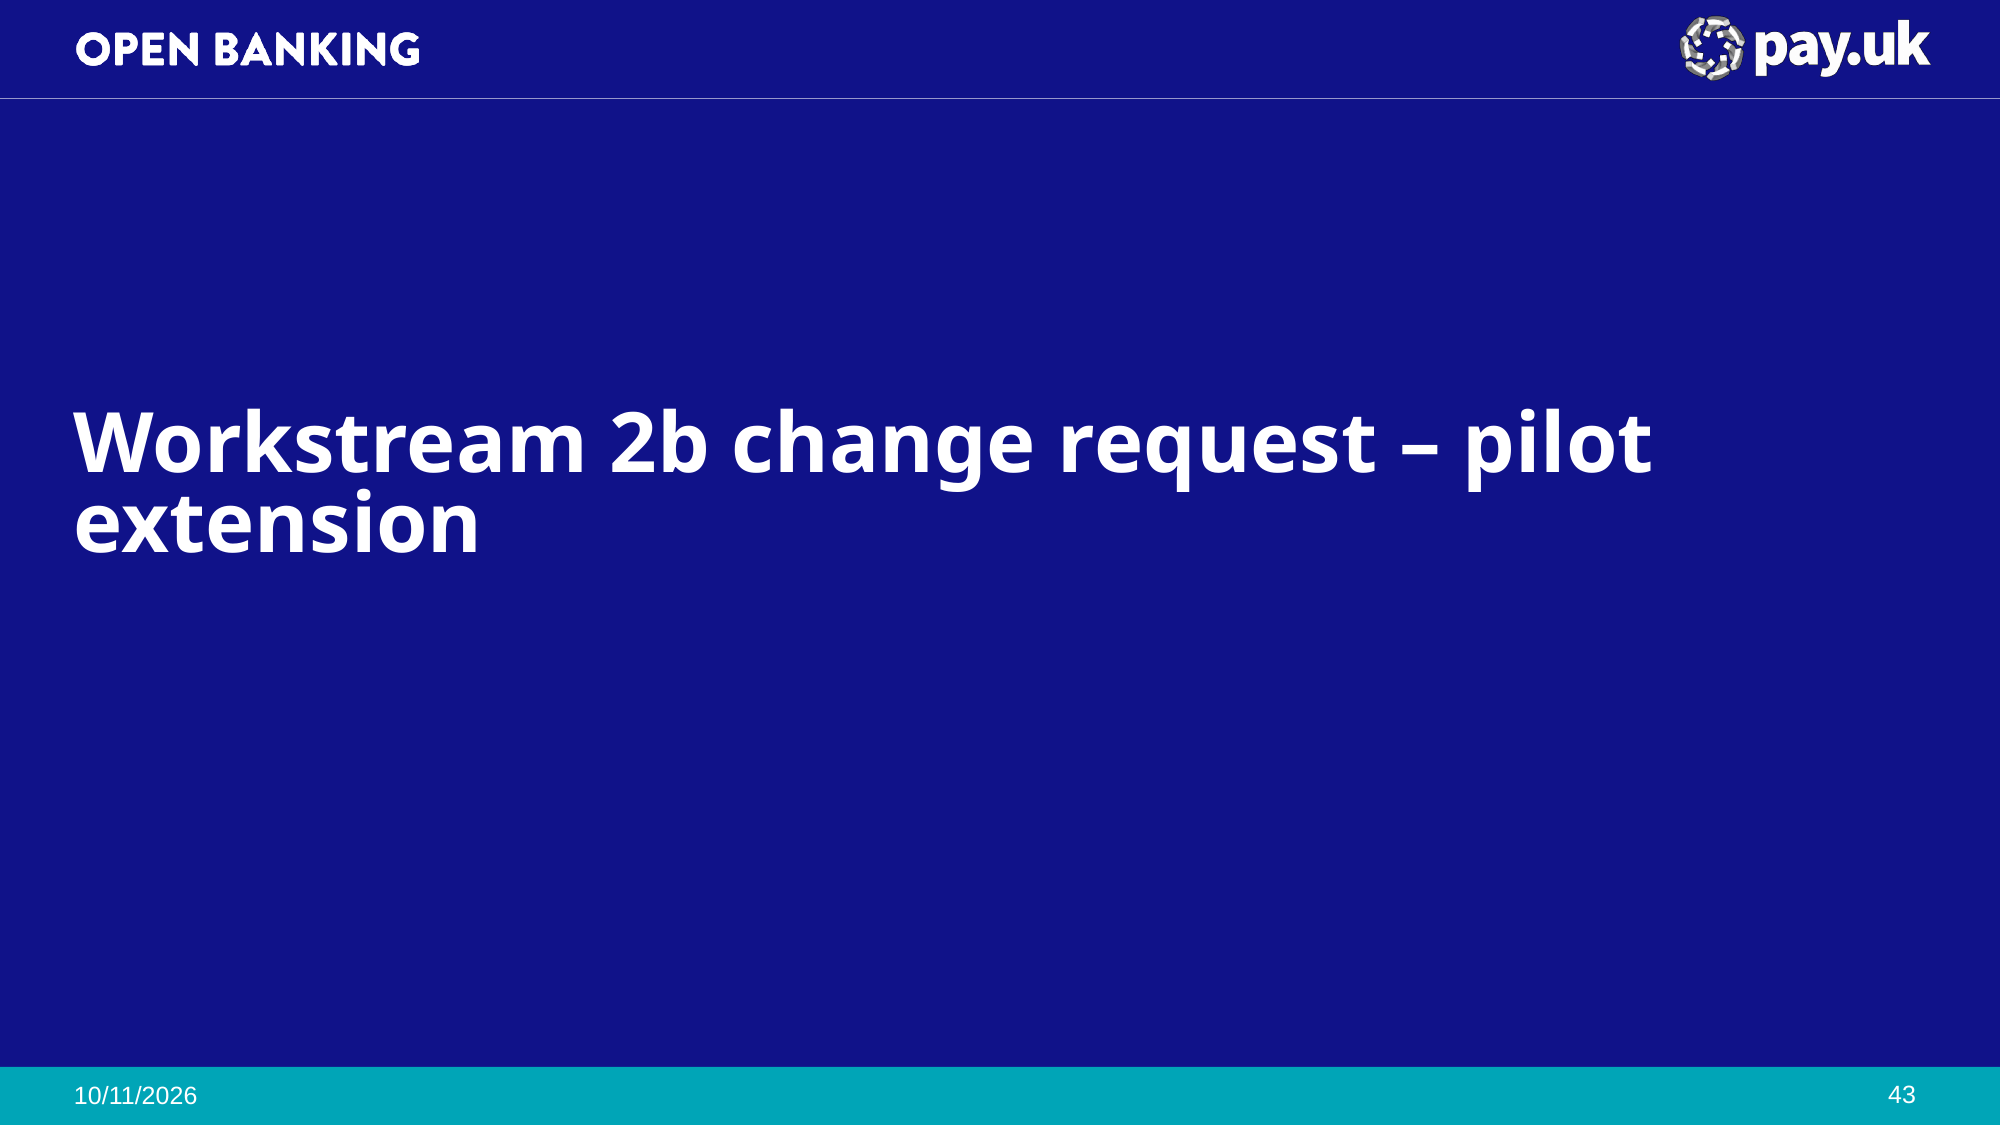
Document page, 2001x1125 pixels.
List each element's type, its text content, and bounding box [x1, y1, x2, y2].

picture [43, 0, 452, 99]
title Workstream 2b change request – pilot extension [59, 105, 1750, 576]
picture [1670, 1, 1939, 87]
footer [662, 1064, 1338, 1124]
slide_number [59, 1065, 509, 1125]
slide_number 43 [1412, 1064, 1932, 1124]
